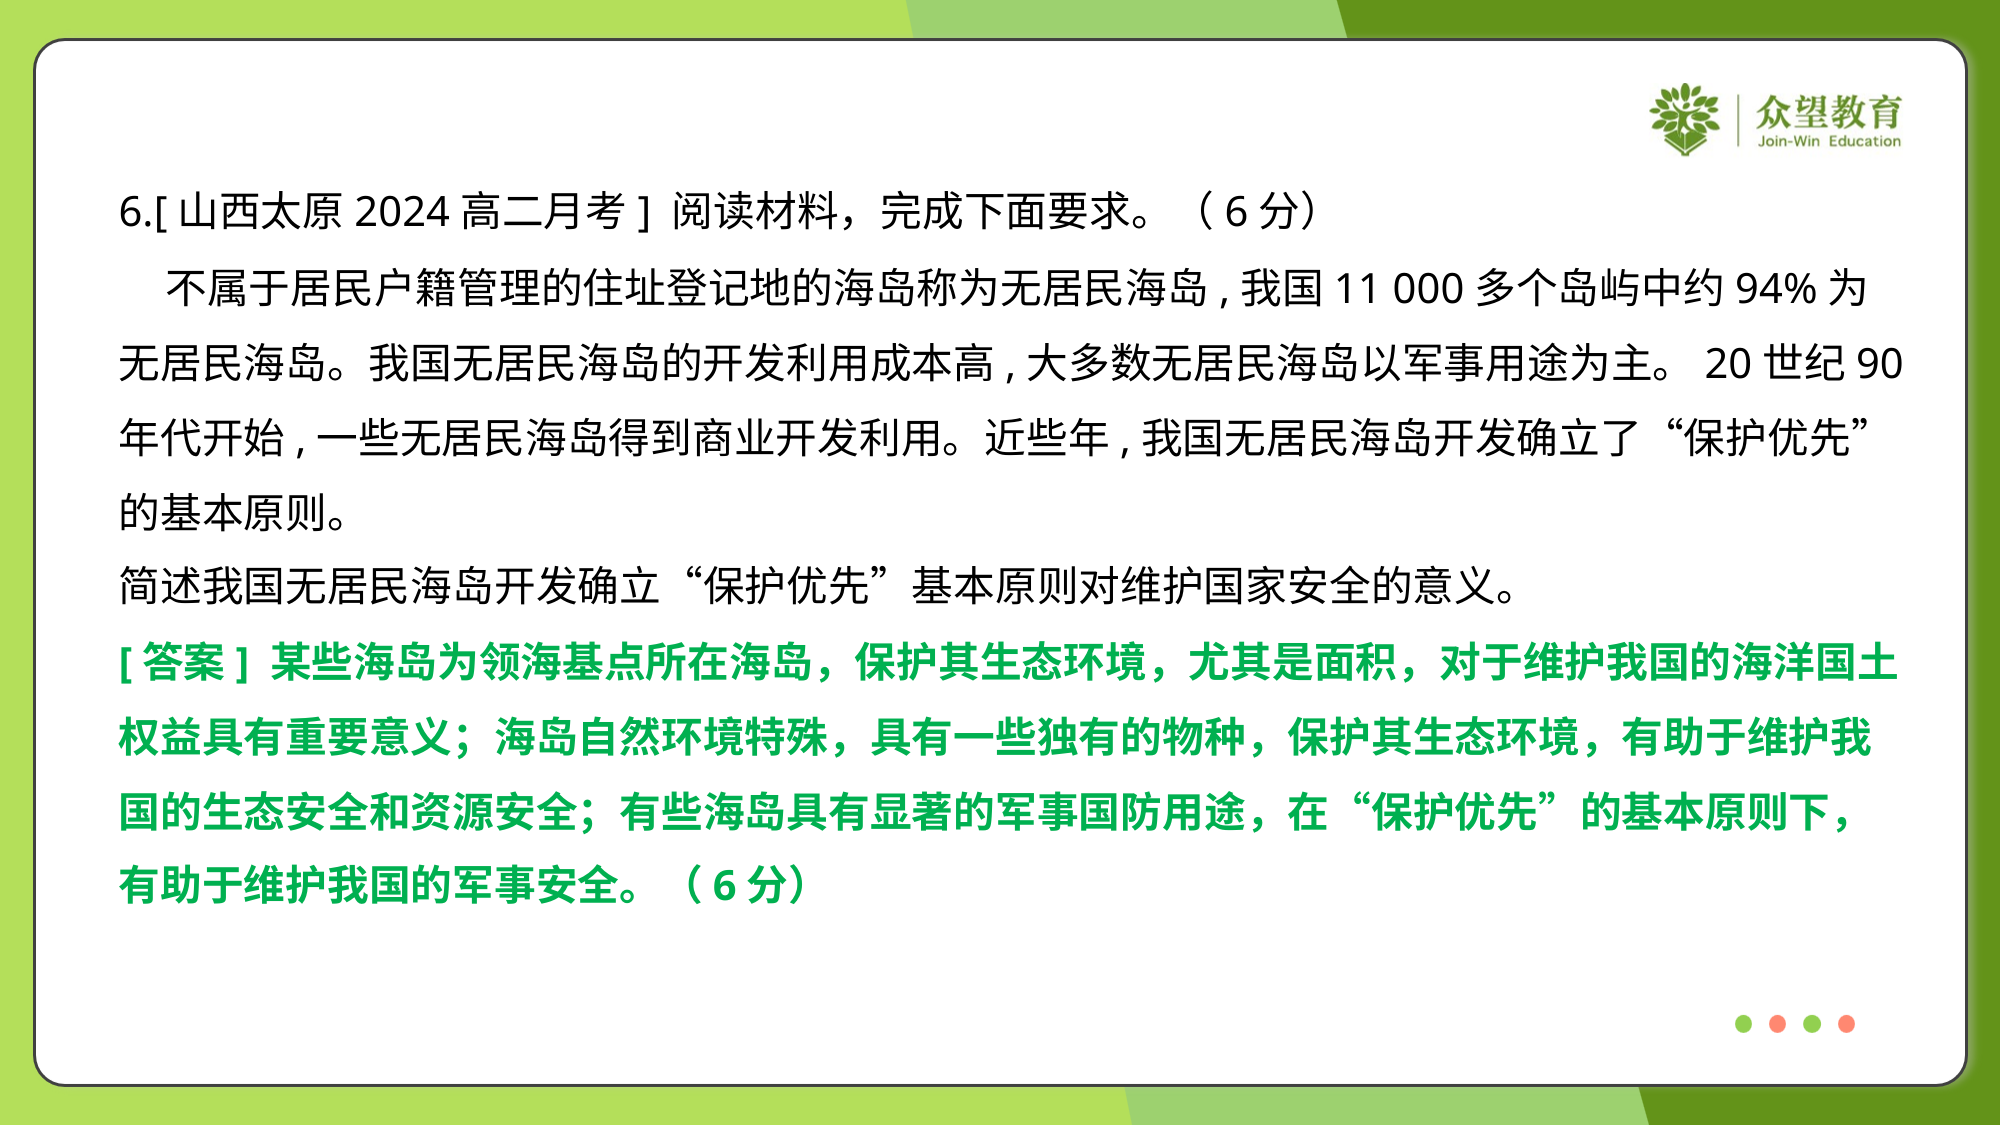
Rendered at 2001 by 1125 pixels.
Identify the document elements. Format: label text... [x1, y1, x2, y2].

picture [0, 0, 2000, 1125]
text_box 6.[山西太原2024高二月考] 阅读材料，完成下面要求。（6分） 不属于居民户籍管理的住址登记地的海岛称为无居民海岛,我国11 000多个岛屿中约94%为 无居民海岛。我国无居民海岛的开发利用成本高,大多数无居民海岛以军事用途为主。20世纪90 年代开始,一些无居民海岛得到商业开发利用。近些年,我国无居民海岛开发确立了“保护优先” 的基本原则。 简述我国无居民海岛开发确立“保护优先”基本原则对维护国家安全的意义。 [118, 159, 1883, 602]
text_box [答案] 某些海岛为领海基点所在海岛，保护其生态环境，尤其是面积，对于维护我国的海洋国土 权益具有重要意义；海岛自然环境特殊，具有一些独有的物种，保护其生态环境，有助于维护我 国的生态安全和资源安全；有些海岛具有显著的军事国防用途，在“保护优先”的基本原则下， 有助于维护我国的军事安全。（6分） [118, 610, 1883, 901]
